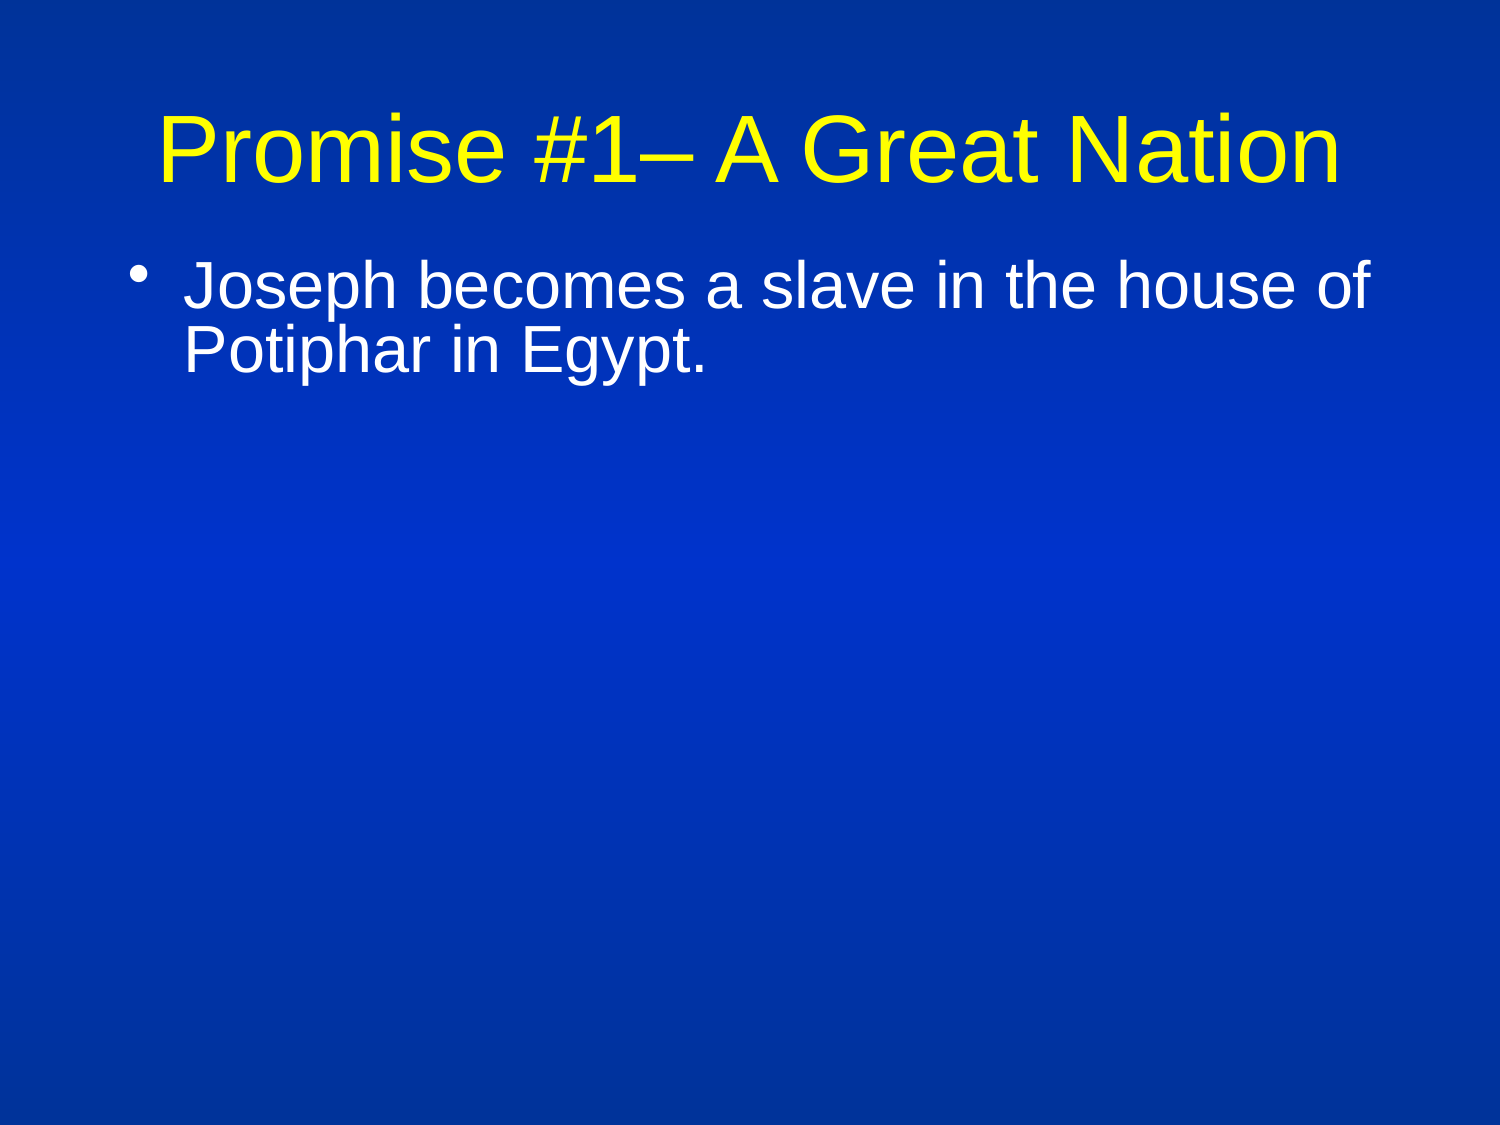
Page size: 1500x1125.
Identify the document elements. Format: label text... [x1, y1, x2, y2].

list Joseph becomes a slave in the house of Potiphar in Egypt. [112, 249, 1400, 388]
title Promise #1– A Great Nation [37, 50, 1463, 238]
